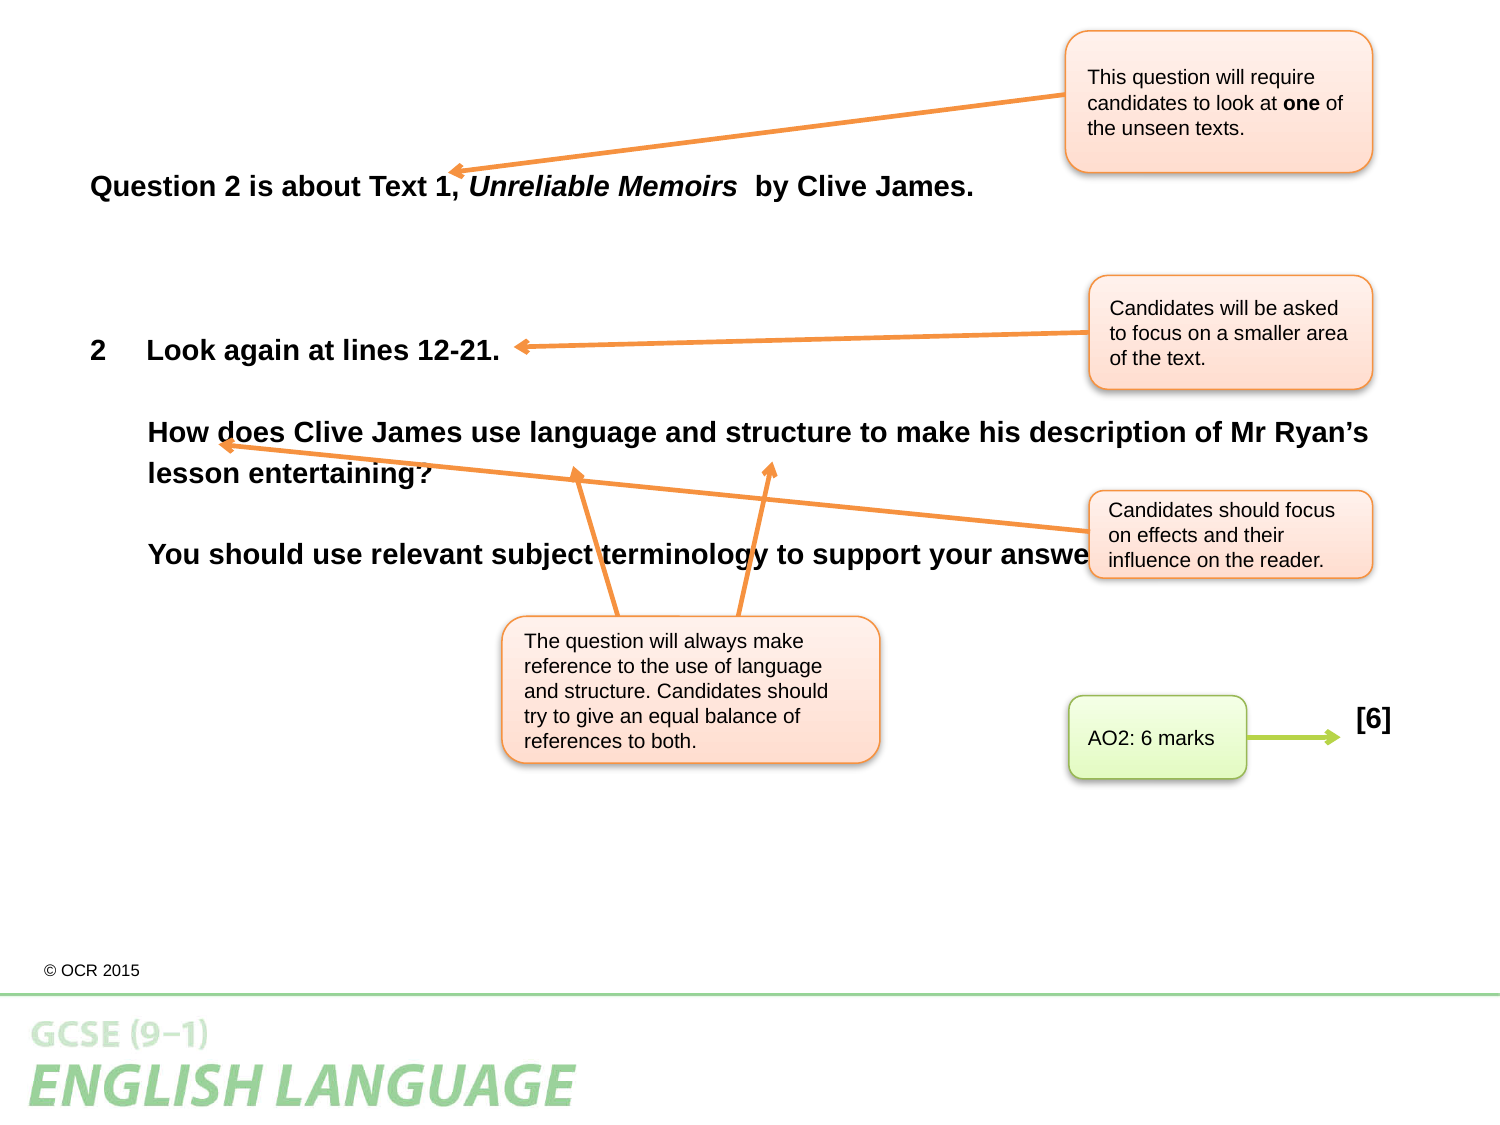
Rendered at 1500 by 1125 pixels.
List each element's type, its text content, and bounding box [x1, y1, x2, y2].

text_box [737, 540, 773, 617]
text_box The question will always make reference to the use of language and structure. Candidates should try to give an equal balance of references to both. [501, 615, 881, 764]
text_box Candidates will be asked to focus on a smaller area of the text. [1088, 274, 1374, 391]
picture [0, 993, 1500, 1125]
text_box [572, 540, 619, 617]
text_box This question will require candidates to look at one of the unseen texts. [1064, 30, 1374, 174]
list Question 2 is about Text 1, Unreliable Memoirs by Clive James. Look again at lines 12-21. How does Clive James use language and structure to make his description of Mr Ryan’s lesson entertaining? You should use relevant subject terminology to support your answer. [6] [75, 78, 1425, 1005]
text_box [218, 444, 1091, 532]
text_box AO2: 6 marks [1068, 694, 1248, 780]
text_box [447, 94, 1066, 173]
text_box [513, 332, 1090, 348]
text_box Candidates should focus on effects and their influence on the reader. [1088, 489, 1374, 579]
